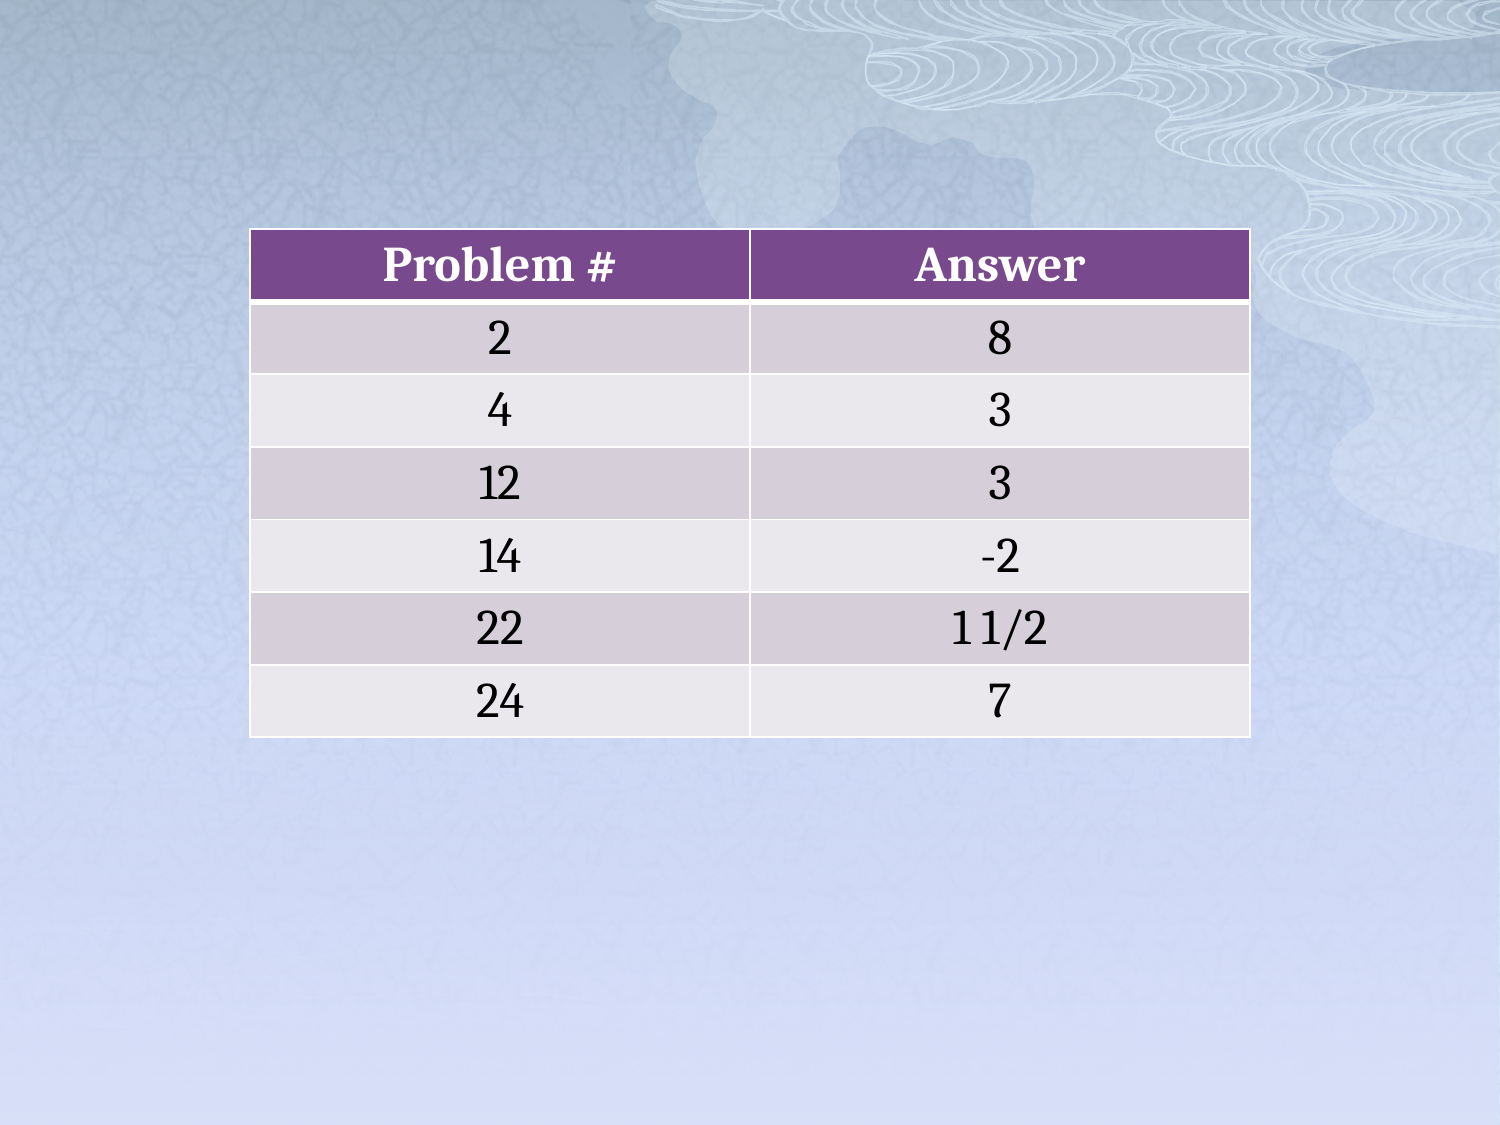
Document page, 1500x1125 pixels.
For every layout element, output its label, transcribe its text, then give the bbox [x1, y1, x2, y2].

table_cell 1 1/2 [751, 593, 1249, 664]
table_cell 3 [751, 448, 1249, 519]
table_cell 24 [251, 666, 749, 736]
table_cell 4 [251, 375, 749, 446]
table_header Answer [751, 230, 1249, 299]
table_header Problem # [251, 230, 749, 299]
table_cell 2 [251, 305, 749, 373]
table_cell 8 [751, 305, 1249, 373]
table_cell 14 [251, 520, 749, 591]
table_cell 3 [751, 375, 1249, 446]
table_cell 12 [251, 448, 749, 519]
table_cell 7 [751, 666, 1249, 736]
table_cell 22 [251, 593, 749, 664]
table_cell -2 [751, 520, 1249, 591]
